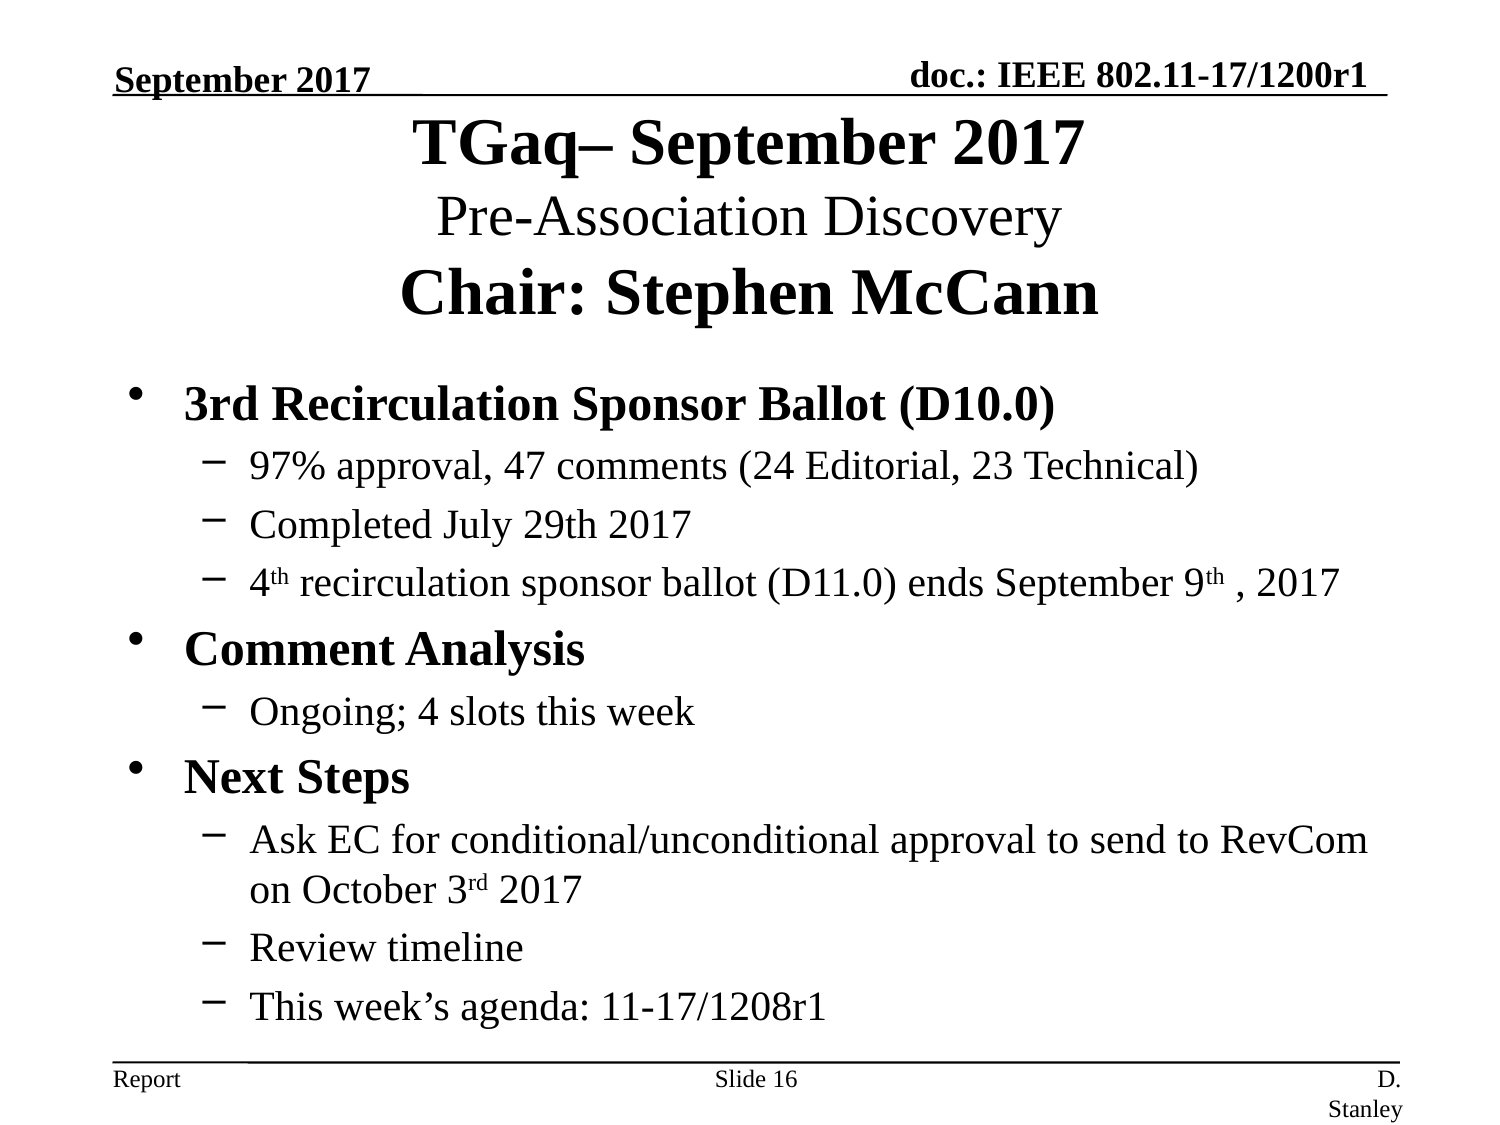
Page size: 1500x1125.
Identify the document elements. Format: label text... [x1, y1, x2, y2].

list 3rd Recirculation Sponsor Ballot (D10.0) 97% approval, 47 comments (24 Editorial, 23 Technical) Completed July 29th 2017 4th recirculation sponsor ballot (D11.0) ends September 9th , 2017 Comment Analysis Ongoing; 4 slots this week Next Steps Ask EC for conditional/unconditional approval to send to RevCom on October 3rd 2017 Review timeline This week’s agenda: 11-17/1208r1 [112, 362, 1388, 1063]
footer D. Stanley, HP Enterprise [1325, 1062, 1402, 1093]
title TGaq– September 2017 Pre-Association Discovery Chair: Stephen McCann [112, 125, 1388, 300]
slide_number Slide 16 [712, 1063, 800, 1093]
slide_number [114, 54, 374, 101]
